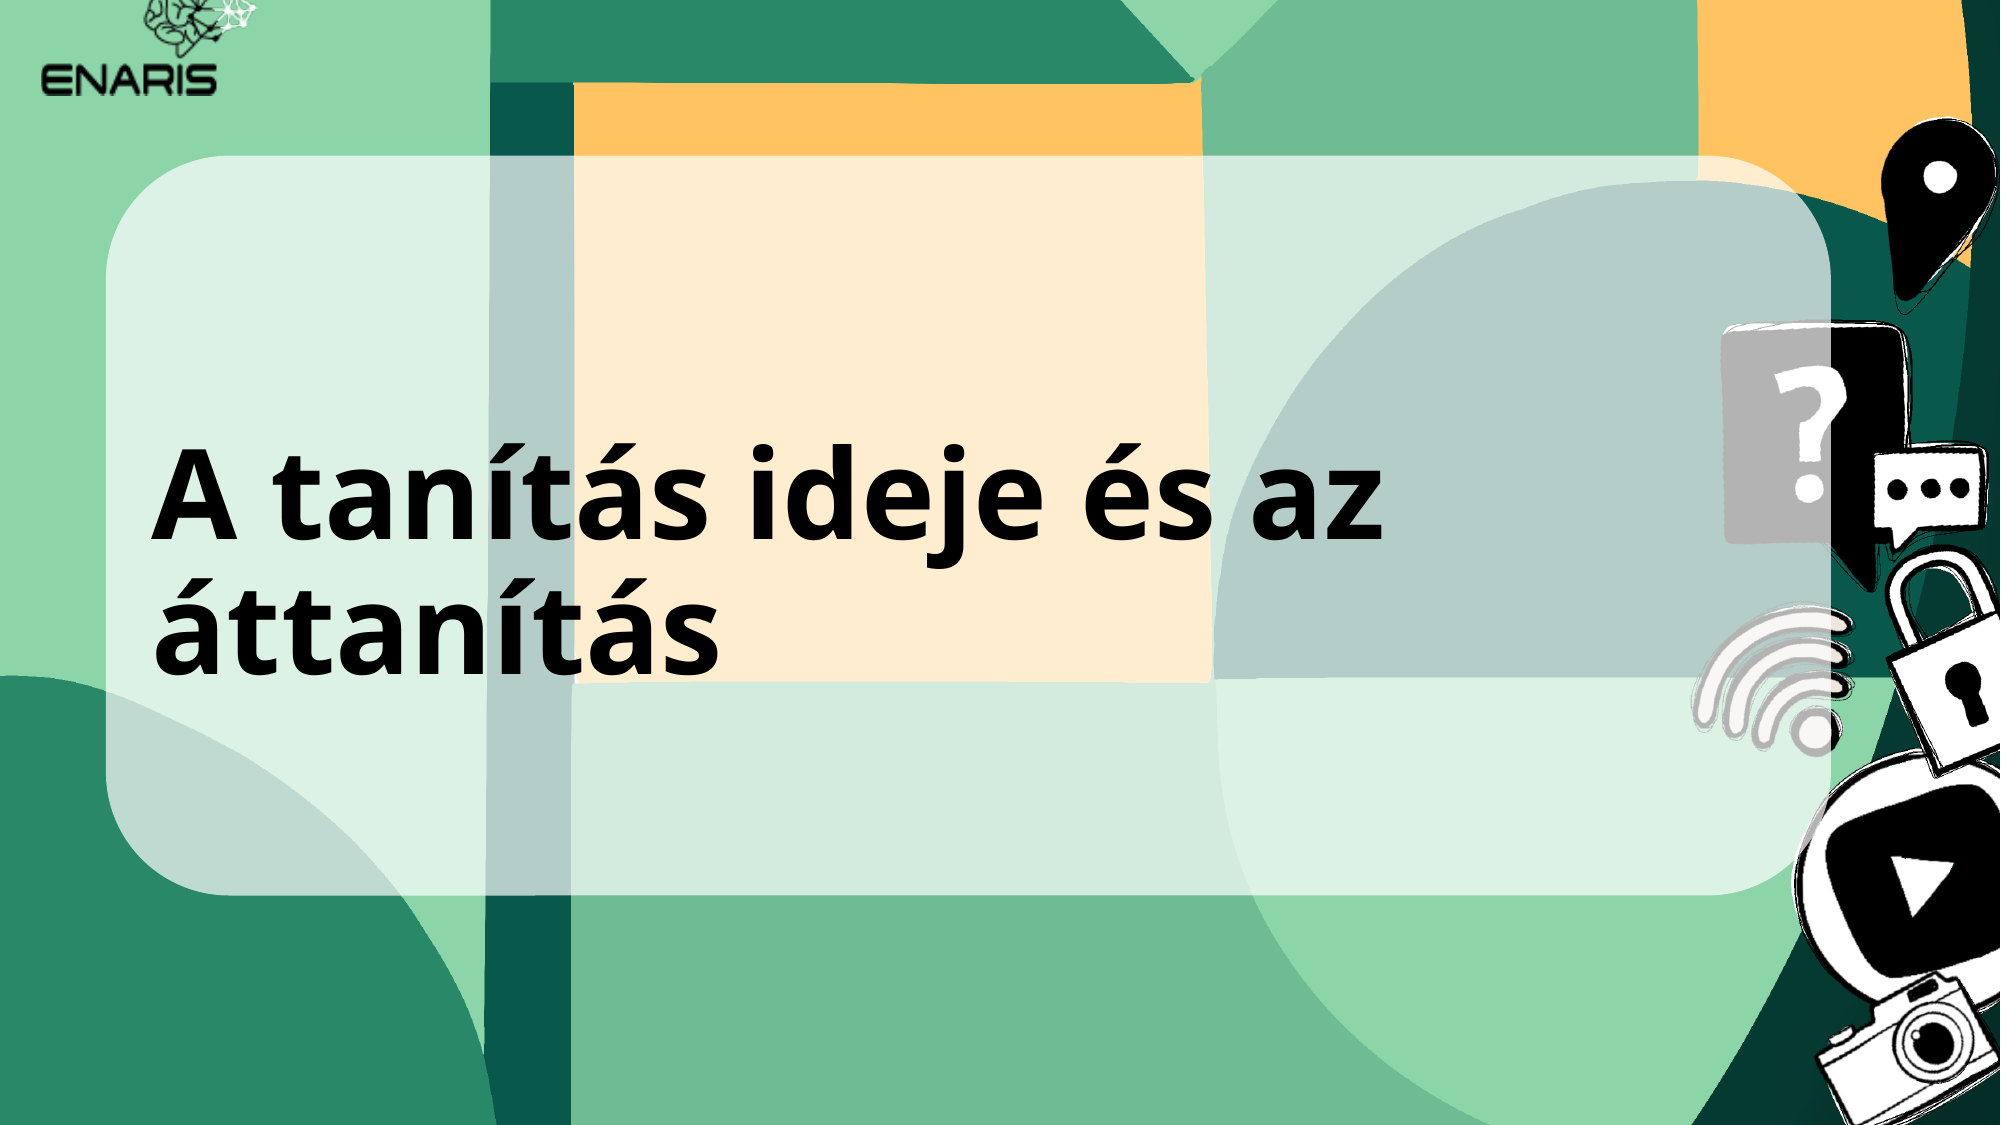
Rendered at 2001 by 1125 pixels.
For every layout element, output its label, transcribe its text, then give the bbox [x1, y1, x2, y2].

title A tanítás ideje és az áttanítás [136, 126, 1719, 710]
picture [0, 0, 2000, 1125]
